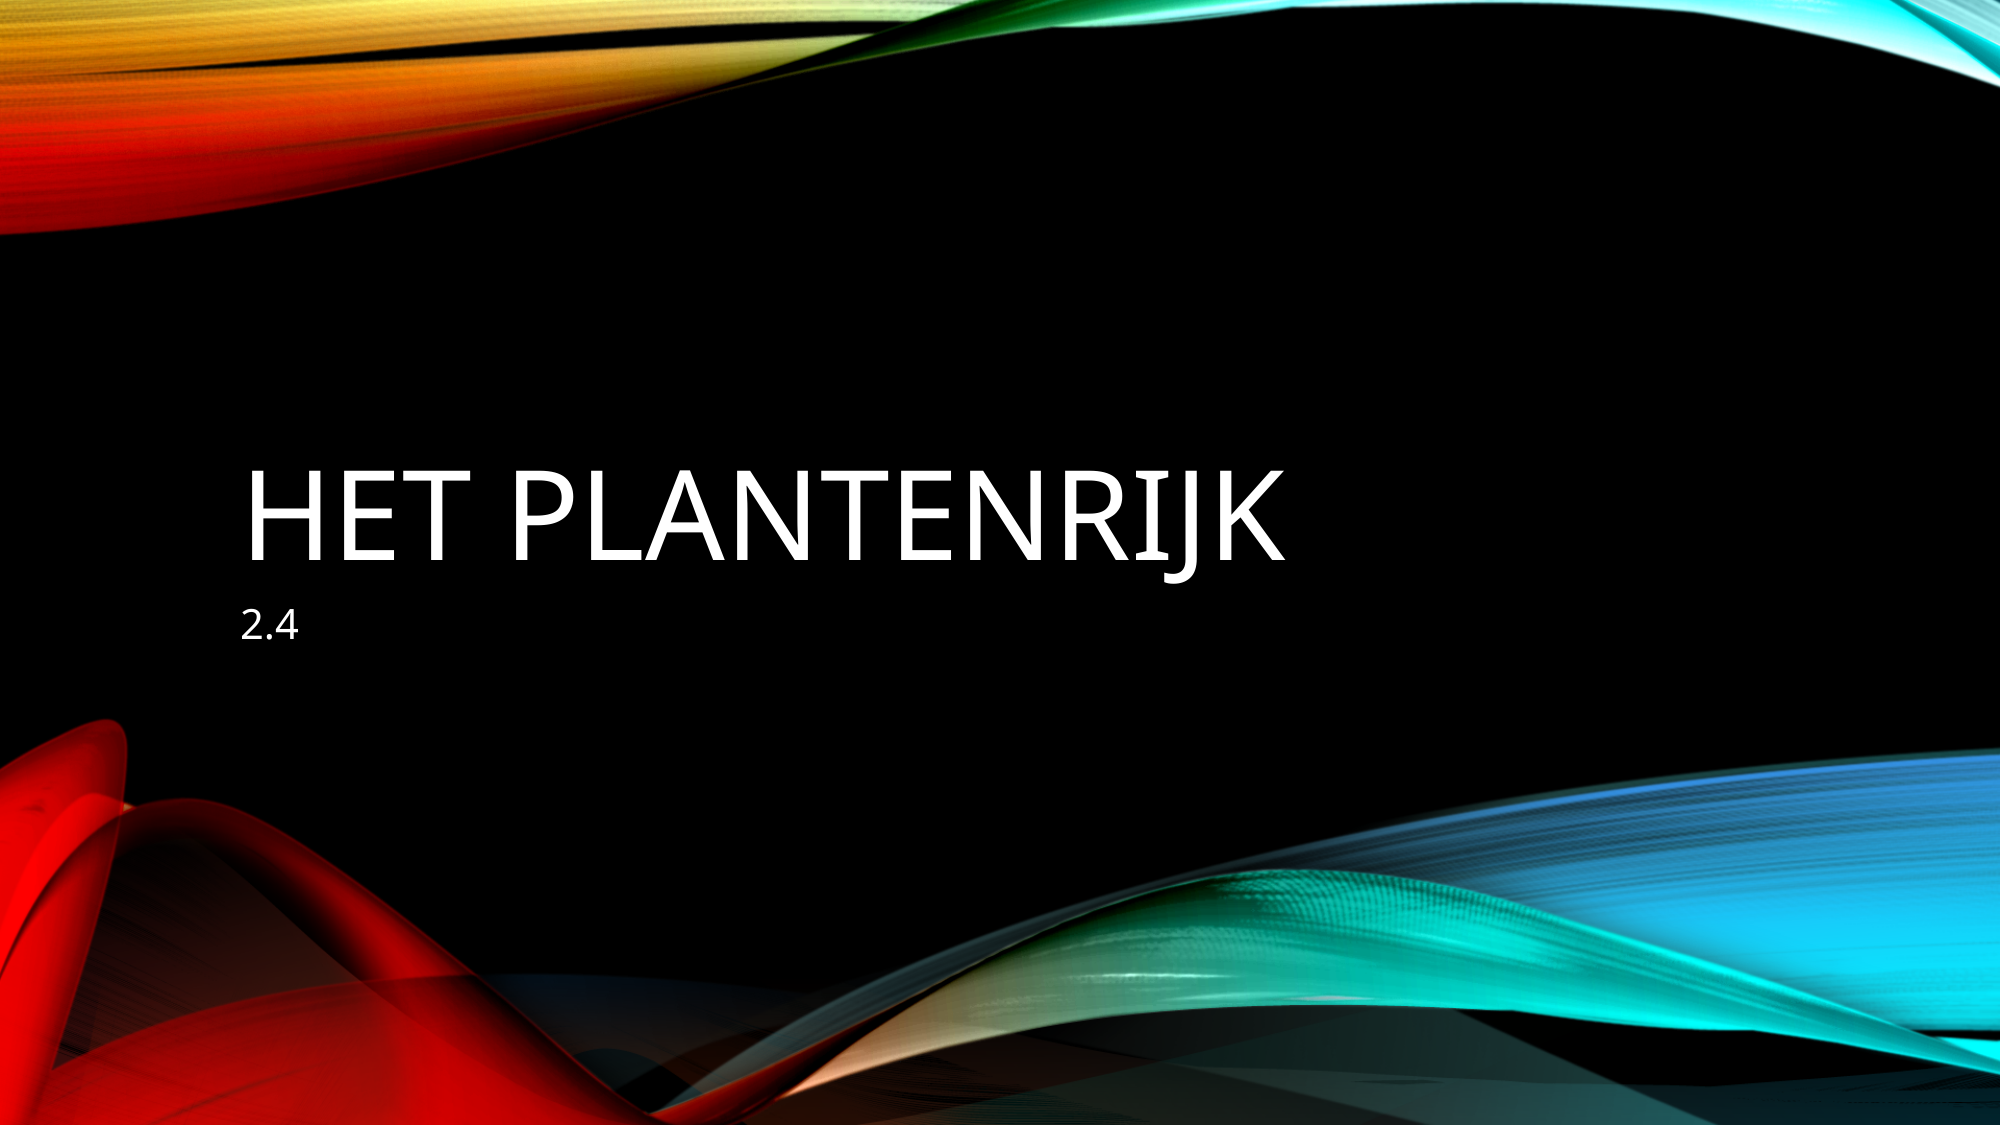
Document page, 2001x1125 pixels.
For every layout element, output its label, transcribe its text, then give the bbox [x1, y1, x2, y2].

picture [0, 0, 2000, 237]
title Het plantenrijk [225, 295, 1775, 595]
subtitle 2.4 [225, 595, 1775, 709]
picture [0, 717, 2000, 1125]
